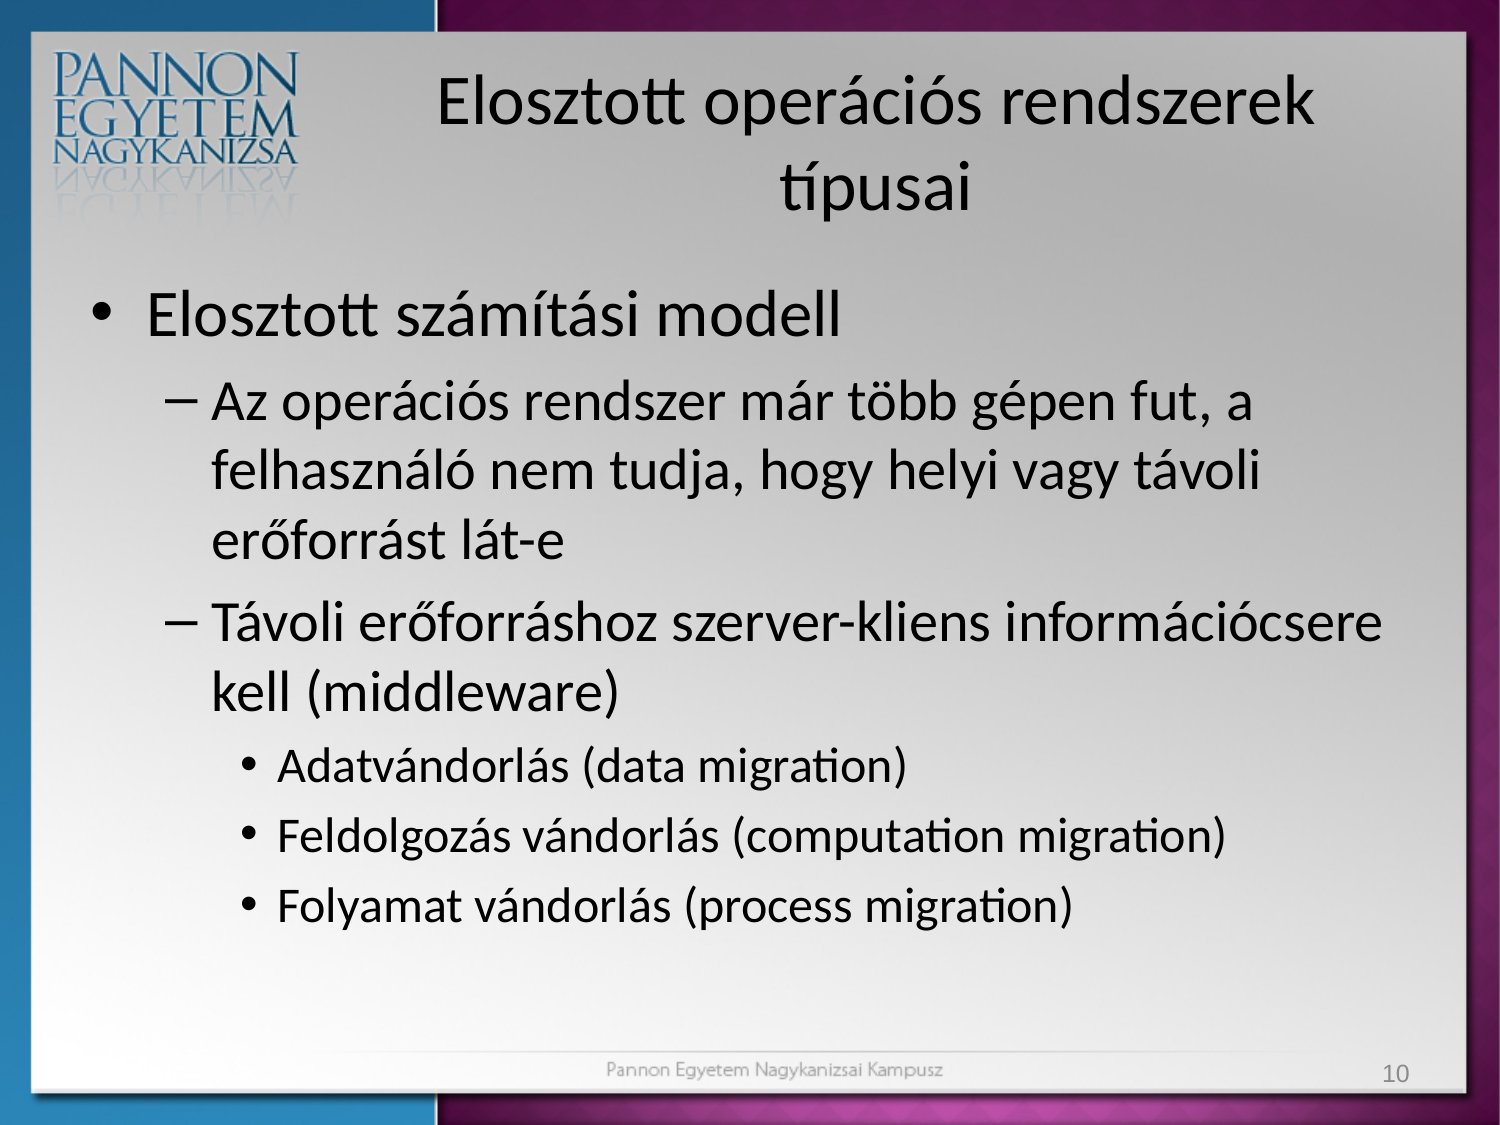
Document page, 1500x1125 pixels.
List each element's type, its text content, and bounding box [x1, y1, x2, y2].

list Elosztott számítási modell Az operációs rendszer már több gépen fut, a felhasználó nem tudja, hogy helyi vagy távoli erőforrást lát-e Távoli erőforráshoz szerver-kliens információcsere kell (middleware) Adatvándorlás (data migration) Feldolgozás vándorlás (computation migration) Folyamat vándorlás (process migration) [75, 262, 1425, 1038]
title Elosztott operációs rendszerek típusai [328, 45, 1425, 233]
picture [0, 0, 1500, 1125]
slide_number 10 [1074, 1042, 1425, 1103]
